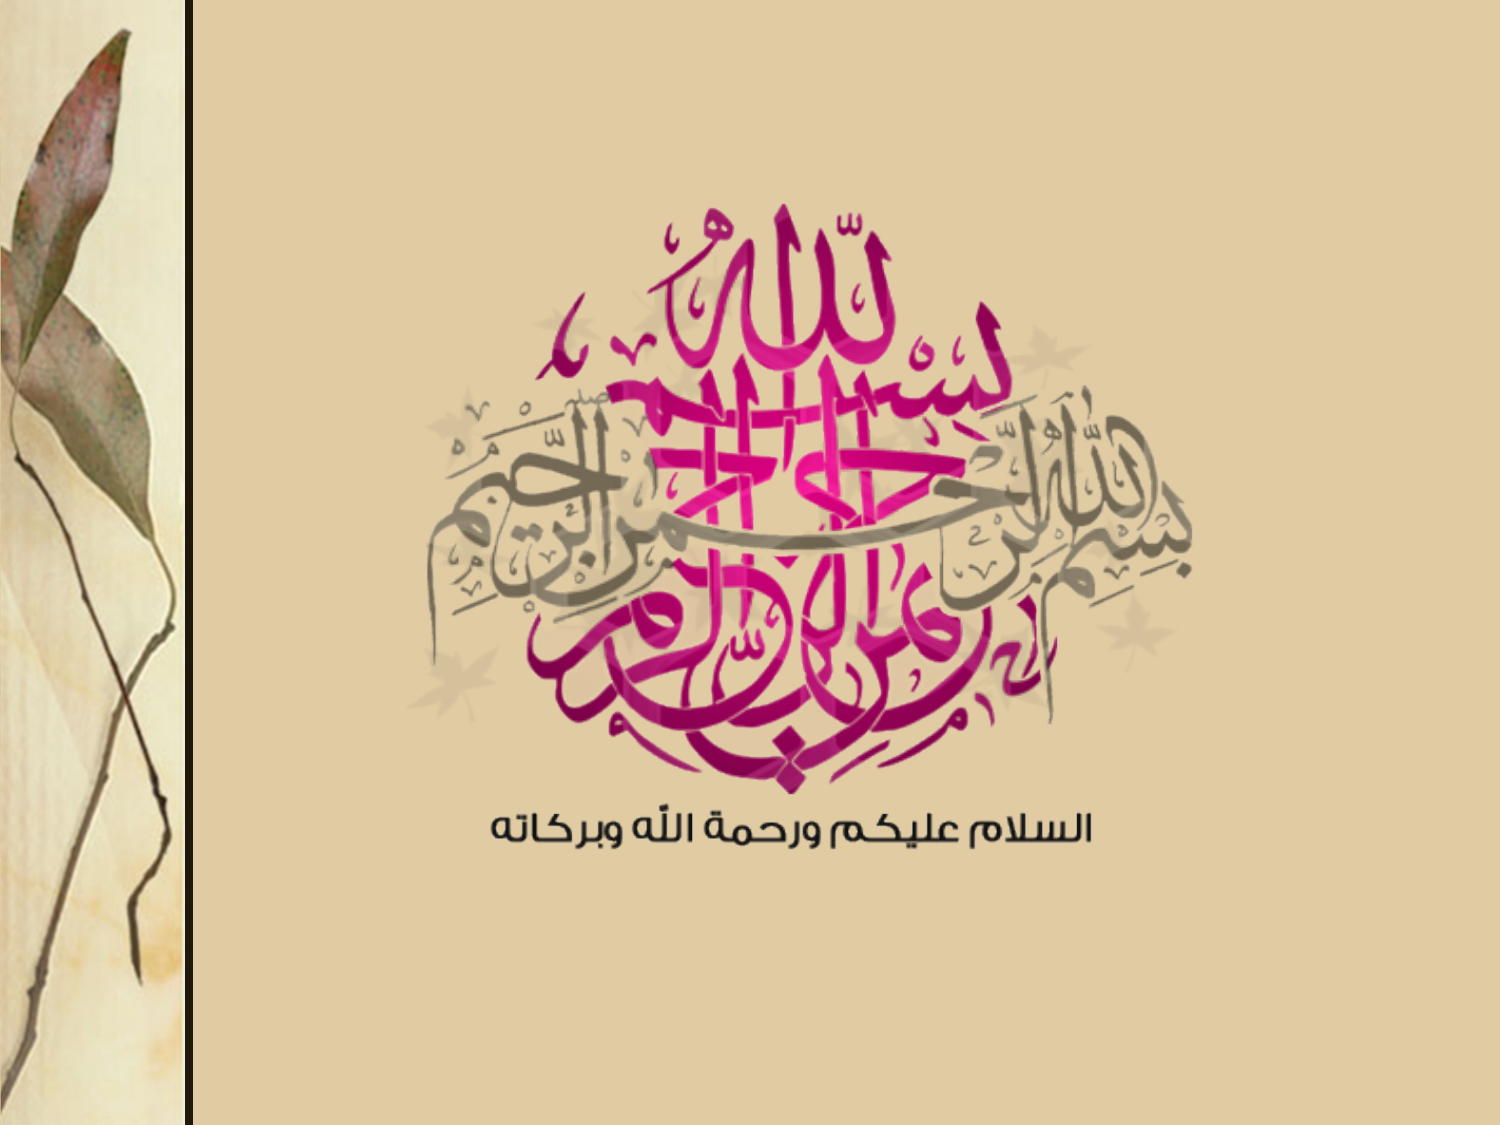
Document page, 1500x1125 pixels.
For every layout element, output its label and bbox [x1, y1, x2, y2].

picture [0, 0, 185, 1125]
picture [187, 149, 1347, 888]
